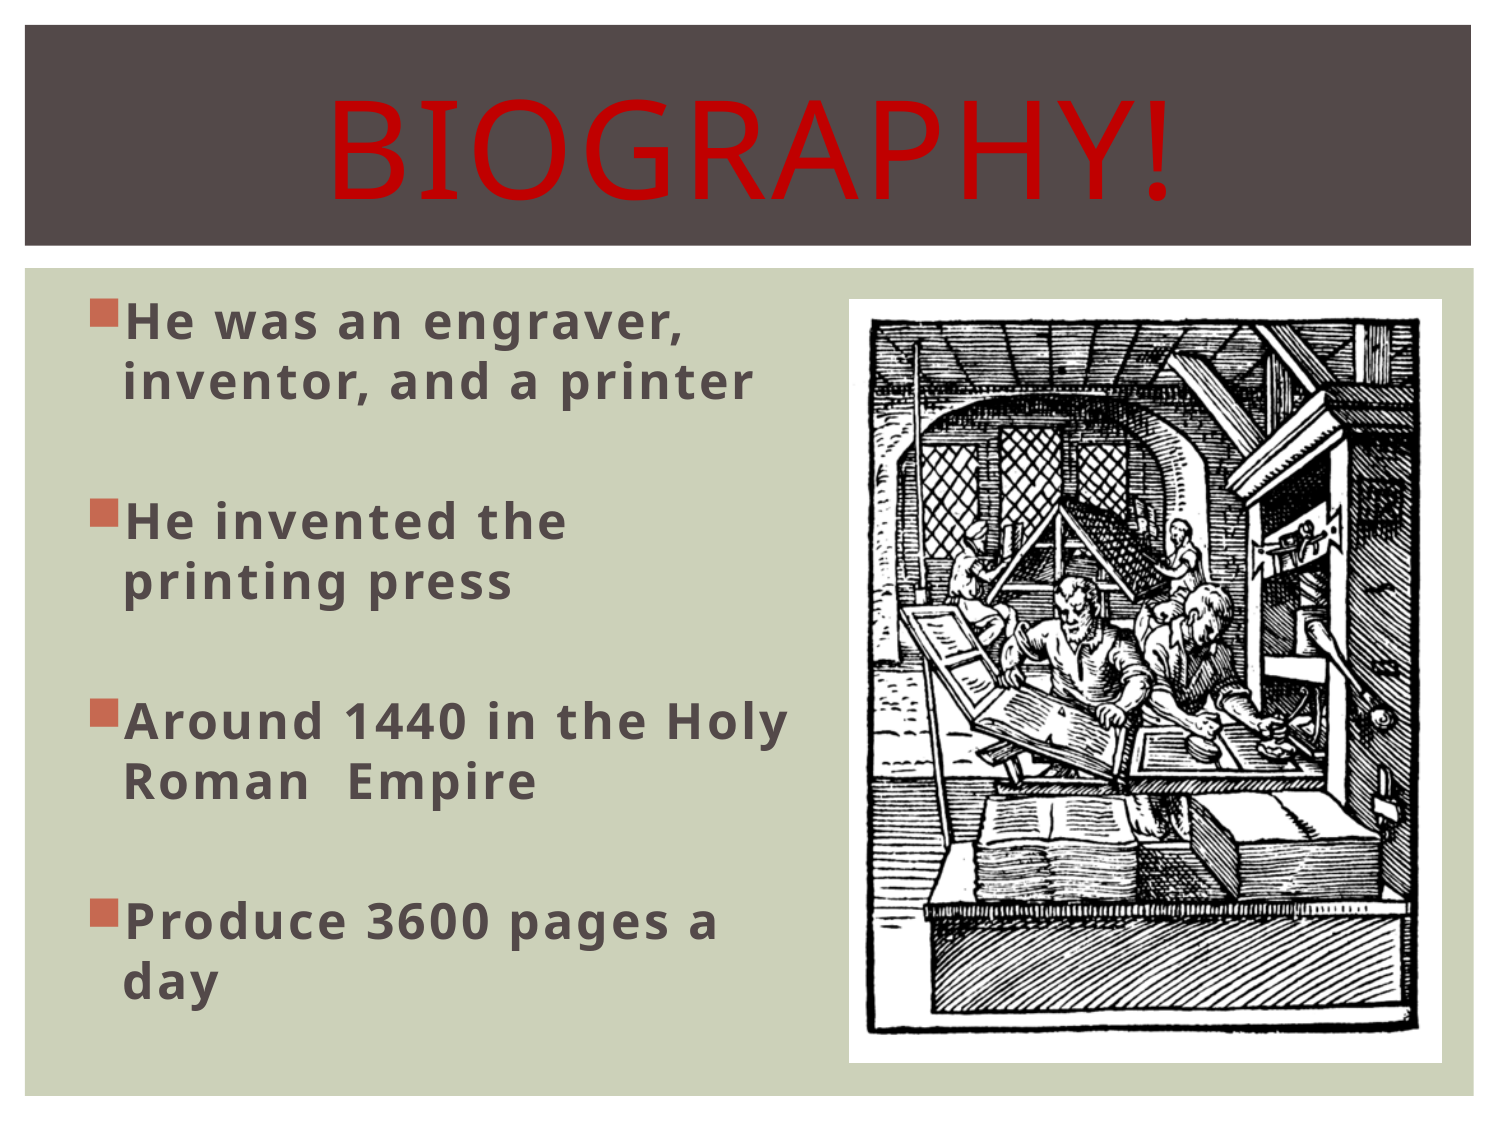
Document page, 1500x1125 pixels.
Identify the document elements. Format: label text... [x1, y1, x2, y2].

list He was an engraver, inventor, and a printer He invented the printing press Around 1440 in the Holy Roman Empire Produce 3600 pages a day [62, 281, 825, 1005]
picture [849, 299, 1443, 1063]
title Biography! [62, 58, 1438, 232]
